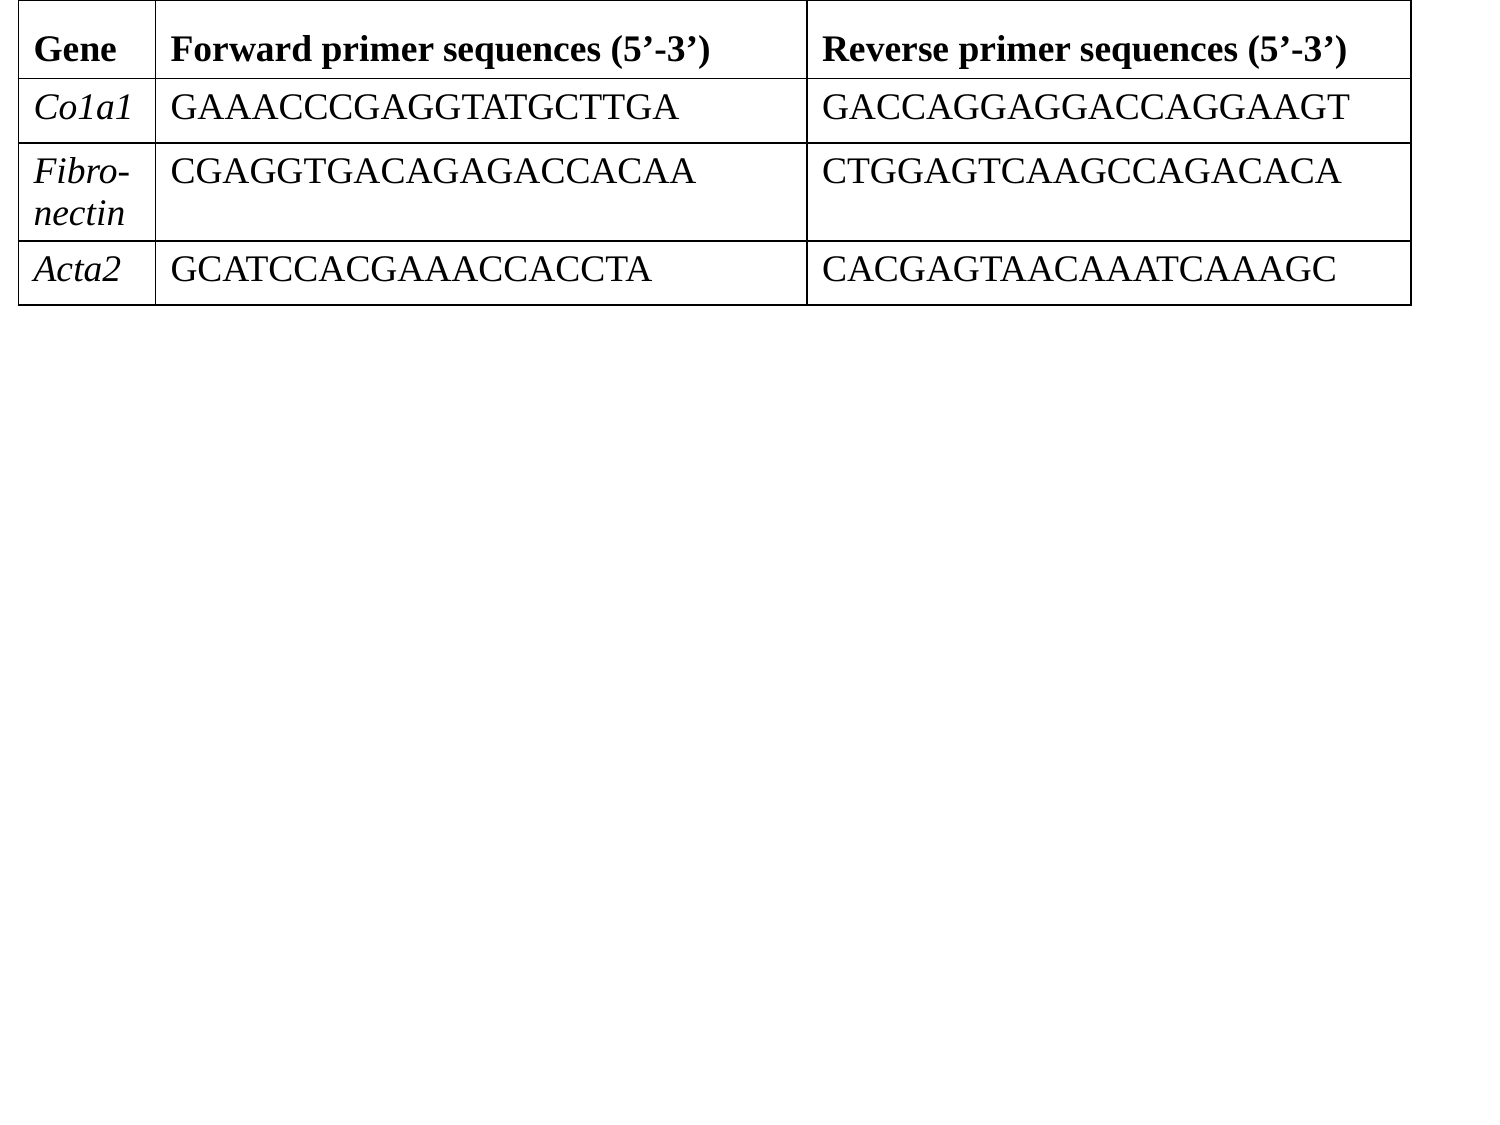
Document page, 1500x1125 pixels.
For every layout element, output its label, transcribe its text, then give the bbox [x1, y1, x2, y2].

table_cell CTGGAGTCAAGCCAGACACA [808, 144, 1410, 240]
table_cell Fibro-nectin [19, 144, 155, 240]
table_cell Acta2 [19, 242, 155, 304]
table_cell CACGAGTAACAAATCAAAGC [808, 242, 1410, 304]
table_cell Co1a1 [19, 79, 155, 142]
table_cell GAAACCCGAGGTATGCTTGA [156, 79, 806, 142]
table_header Gene [19, 1, 155, 78]
table_cell GACCAGGAGGACCAGGAAGT [808, 79, 1410, 142]
table_cell CGAGGTGACAGAGACCACAA [156, 144, 806, 240]
table_cell GCATCCACGAAACCACCTA [156, 242, 806, 304]
table_header Forward primer sequences (5’-3’) [156, 1, 806, 78]
table_header Reverse primer sequences (5’-3’) [808, 1, 1410, 78]
